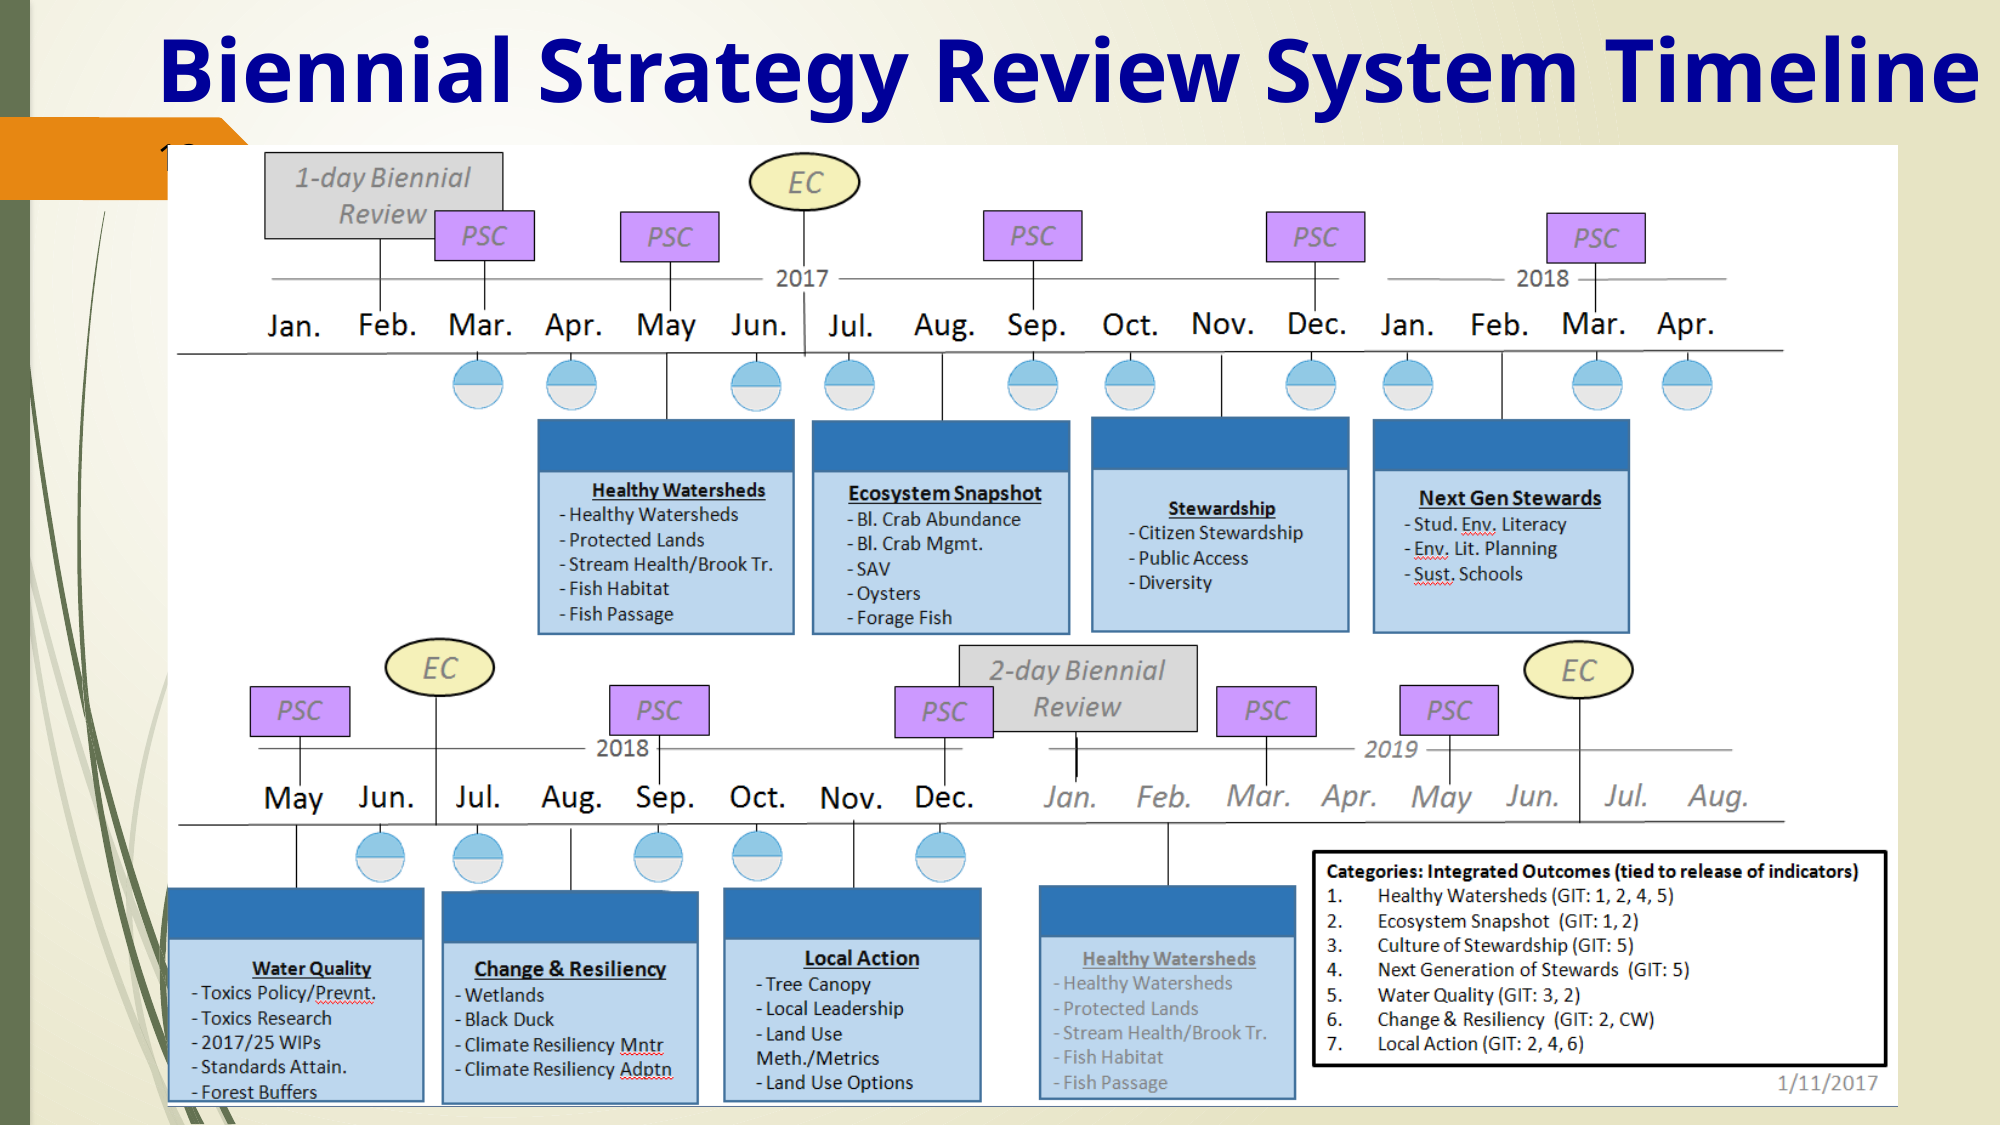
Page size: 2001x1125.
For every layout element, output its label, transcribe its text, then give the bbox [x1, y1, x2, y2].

slide_number 12 [87, 129, 216, 190]
text_box [0, 0, 2000, 75]
picture [167, 145, 1899, 1107]
text_box Biennial Strategy Review System Timeline [141, 75, 2000, 128]
